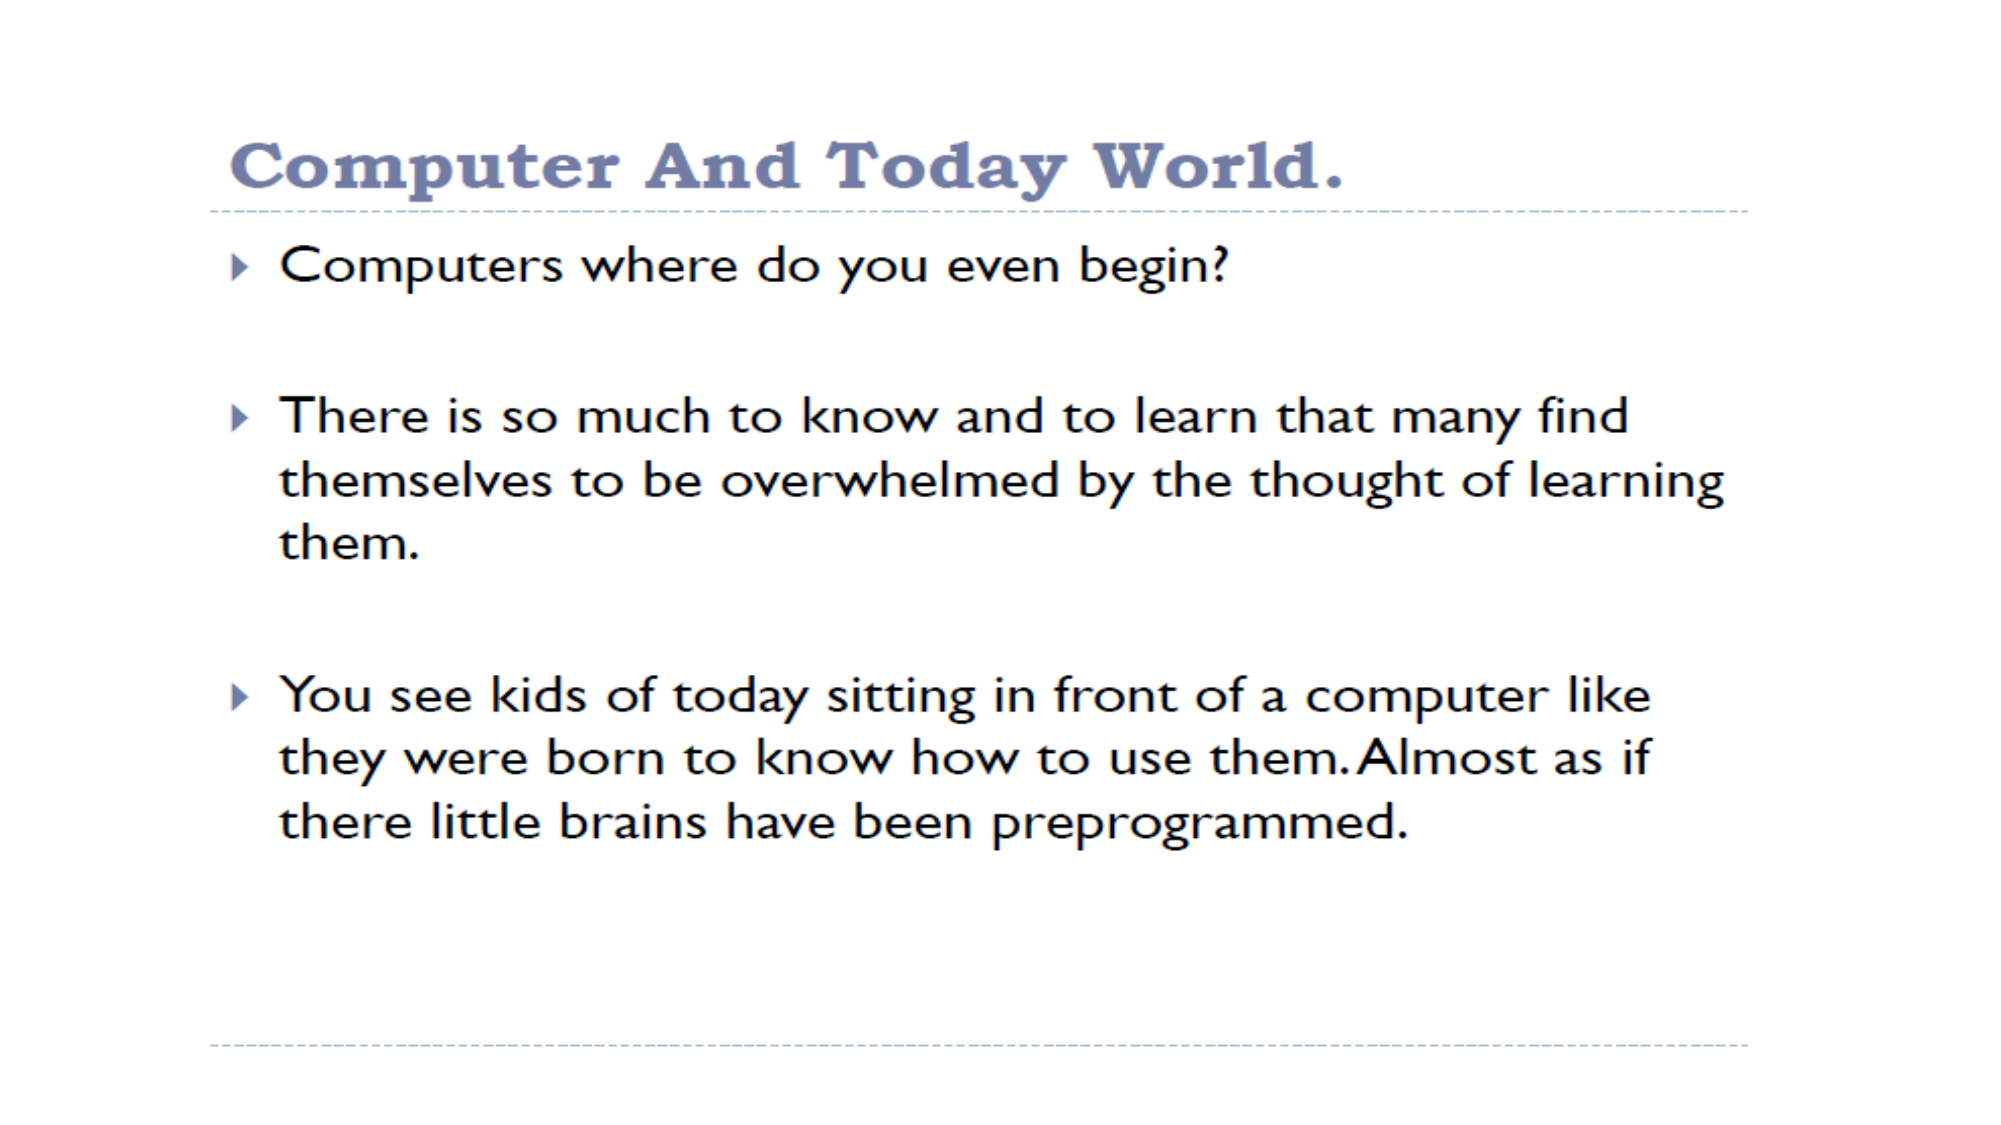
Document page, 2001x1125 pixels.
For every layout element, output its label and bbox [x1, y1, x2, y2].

picture [154, 41, 1815, 1050]
